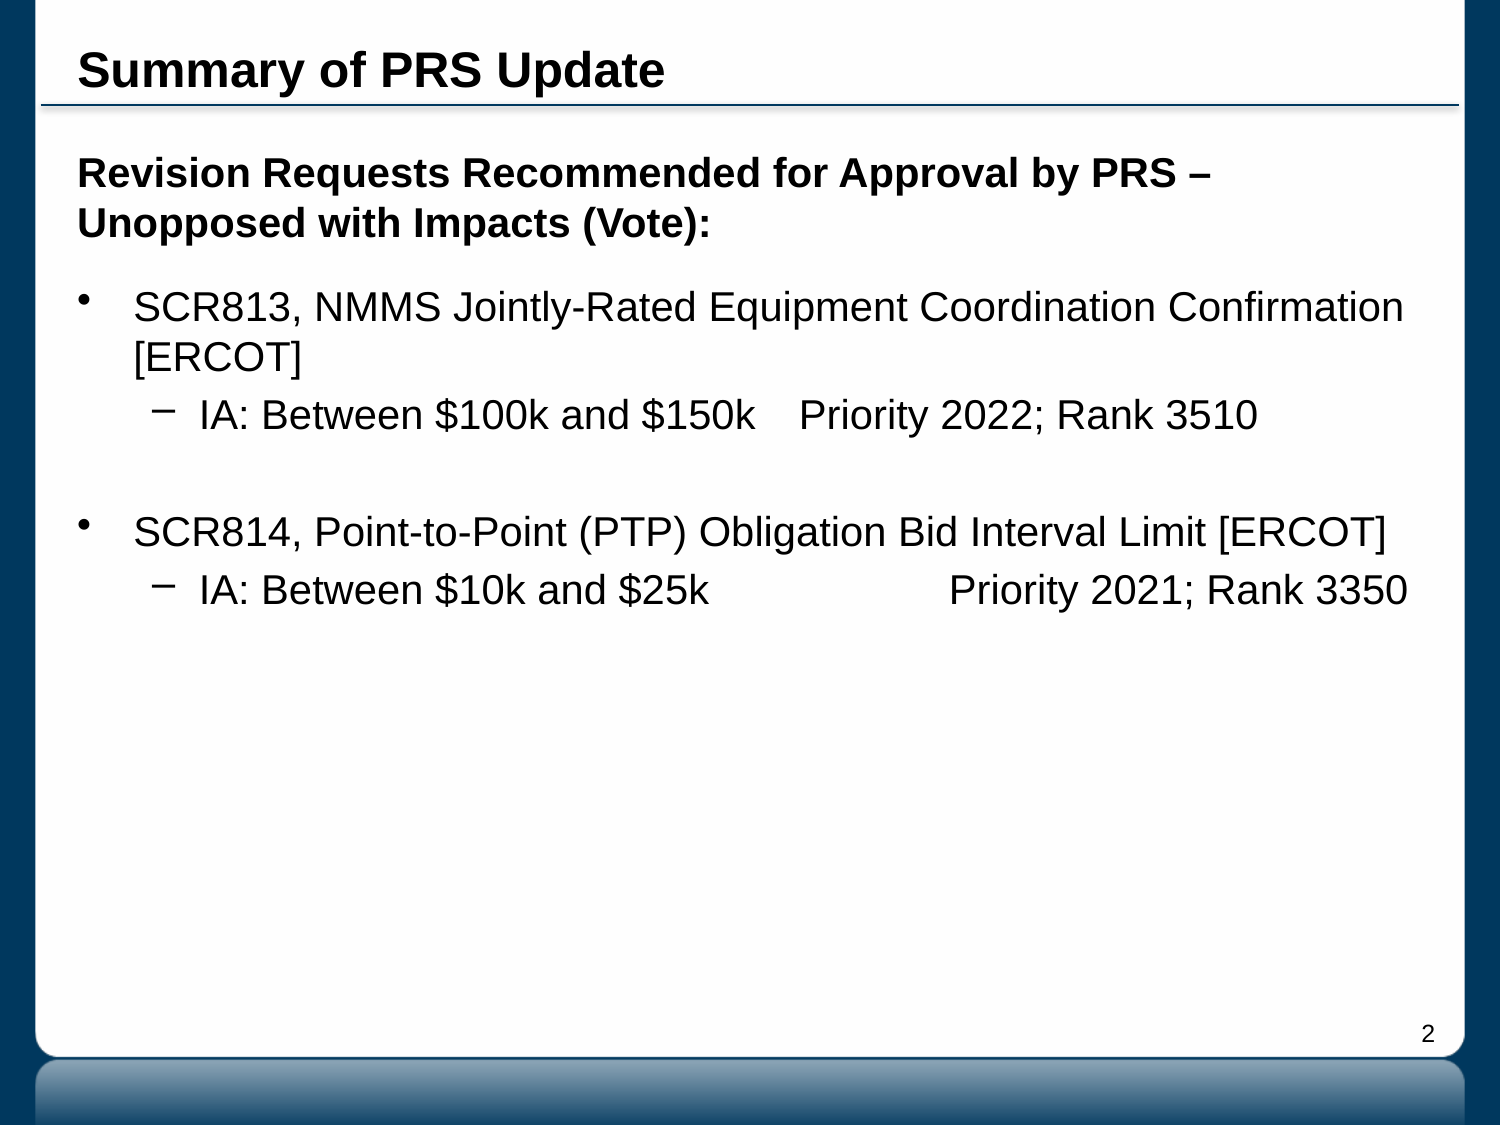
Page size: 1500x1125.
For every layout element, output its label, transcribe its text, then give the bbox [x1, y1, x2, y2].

text_box Revision Requests Recommended for Approval by PRS – Unopposed with Impacts (Vote): SCR813, NMMS Jointly-Rated Equipment Coordination Confirmation [ERCOT] IA: Between $100k and $150k Priority 2022; Rank 3510 SCR814, Point-to-Point (PTP) Obligation Bid Interval Limit [ERCOT] IA: Between $10k and $25k Priority 2021; Rank 3350 [62, 138, 1450, 1049]
picture [35, 0, 1465, 1125]
title Summary of PRS Update [62, 29, 1450, 106]
